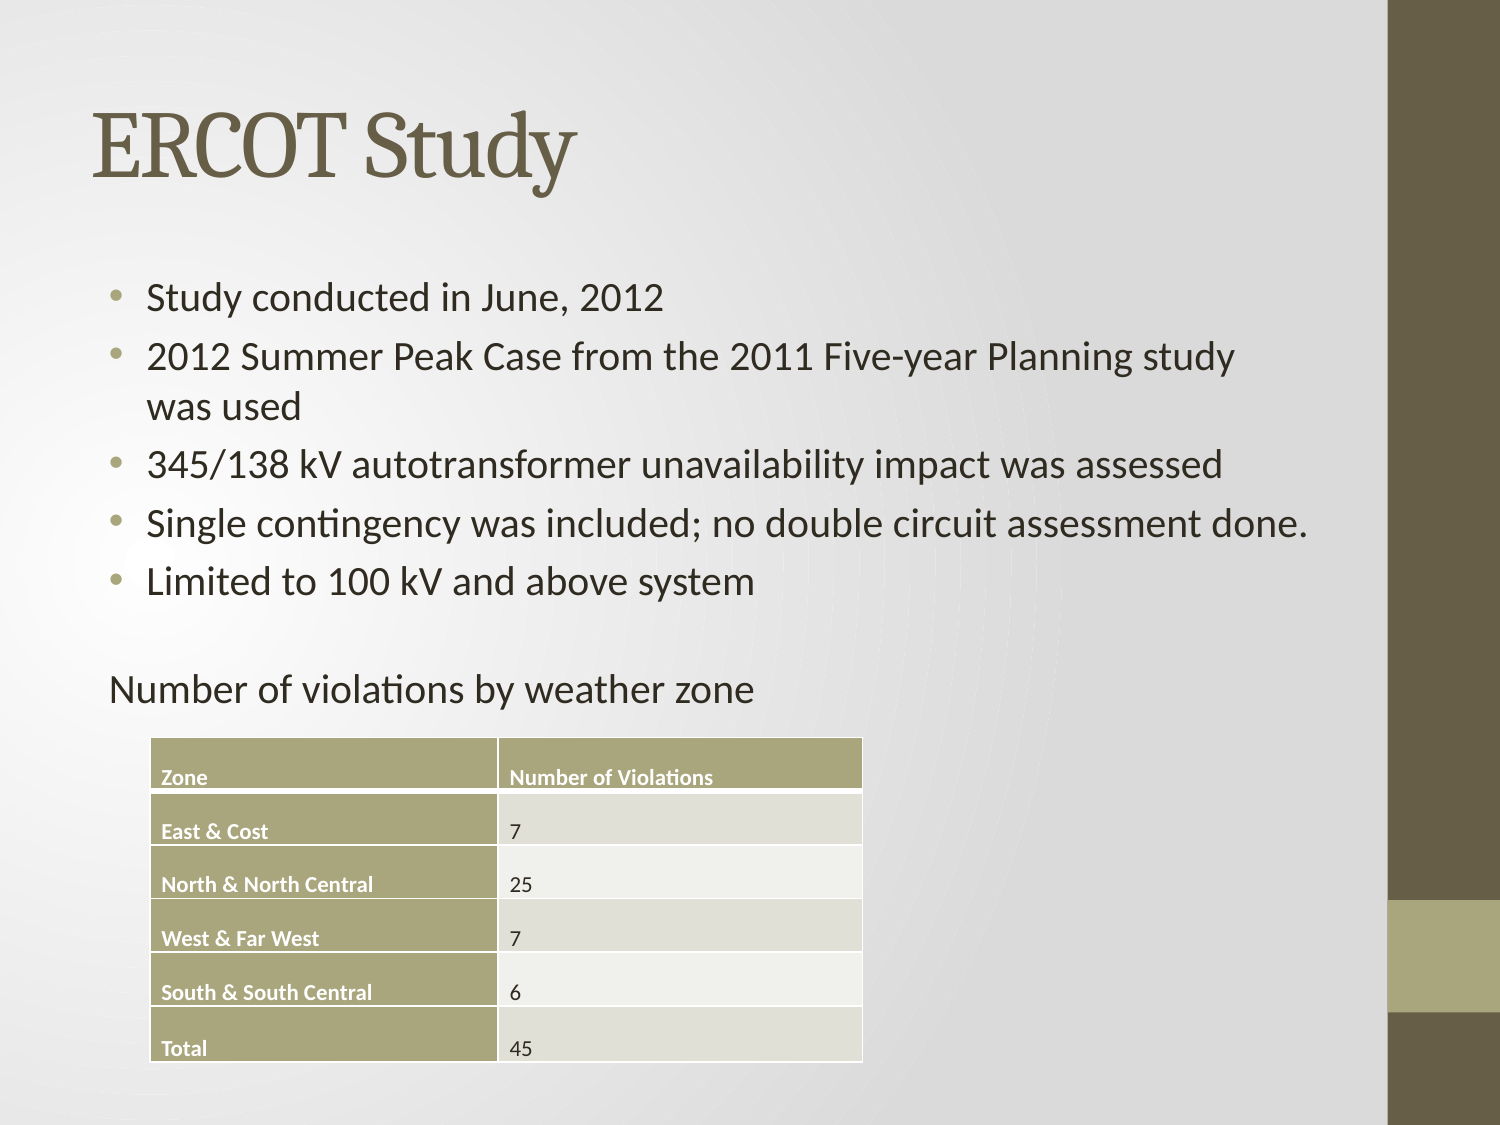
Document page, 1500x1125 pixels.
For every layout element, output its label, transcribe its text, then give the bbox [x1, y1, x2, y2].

table_header Zone [151, 738, 497, 788]
table_cell North & North Central [151, 846, 497, 898]
table_cell 7 [499, 794, 862, 844]
table_cell 7 [499, 899, 862, 951]
title ERCOT Study [75, 45, 1325, 233]
table_cell West & Far West [151, 899, 497, 951]
table_cell Total [151, 1007, 497, 1061]
table_cell 25 [499, 846, 862, 898]
table_cell 6 [499, 953, 862, 1005]
list Study conducted in June, 2012 2012 Summer Peak Case from the 2011 Five-year Planning study was used 345/138 kV autotransformer unavailability impact was assessed Single contingency was included; no double circuit assessment done. Limited to 100 kV and above system Number of violations by weather zone [74, 262, 1326, 1076]
table_cell East & Cost [151, 794, 497, 844]
table_cell South & South Central [151, 953, 497, 1005]
table_cell 45 [499, 1007, 862, 1061]
table_header Number of Violations [499, 738, 862, 788]
